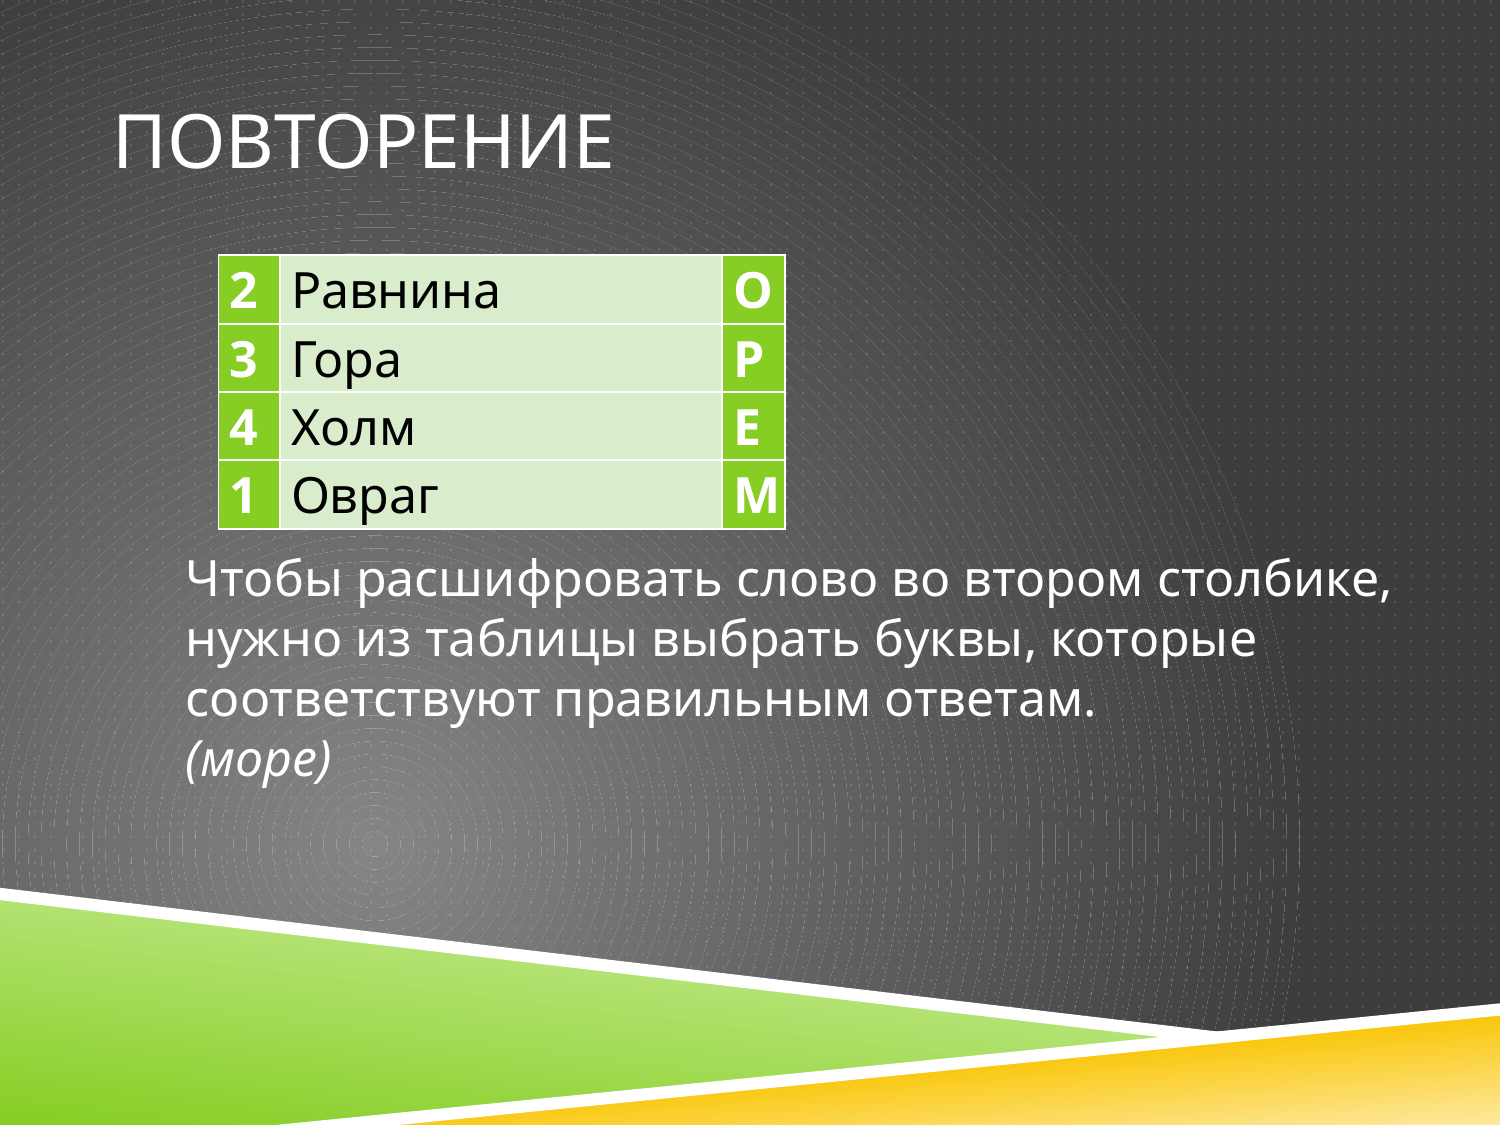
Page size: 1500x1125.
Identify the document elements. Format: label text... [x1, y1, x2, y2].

table_header Равнина [281, 256, 721, 323]
table_cell М [723, 461, 784, 528]
table_header 2 [219, 256, 279, 323]
table_cell Е [723, 393, 784, 459]
table_cell Гора [281, 325, 721, 391]
table_cell Холм [281, 393, 721, 459]
table_cell 4 [219, 393, 279, 459]
table_cell 1 [219, 461, 279, 528]
table_header О [723, 256, 784, 323]
title Повторение [112, 45, 1388, 233]
table_cell Овраг [281, 461, 721, 528]
table_cell 3 [219, 325, 279, 391]
text_box Чтобы расшифровать слово во втором столбике, нужно из таблицы выбрать буквы, которые соответствуют правильным ответам. (море) [171, 538, 1447, 854]
table_cell Р [723, 325, 784, 391]
list [112, 262, 1388, 875]
